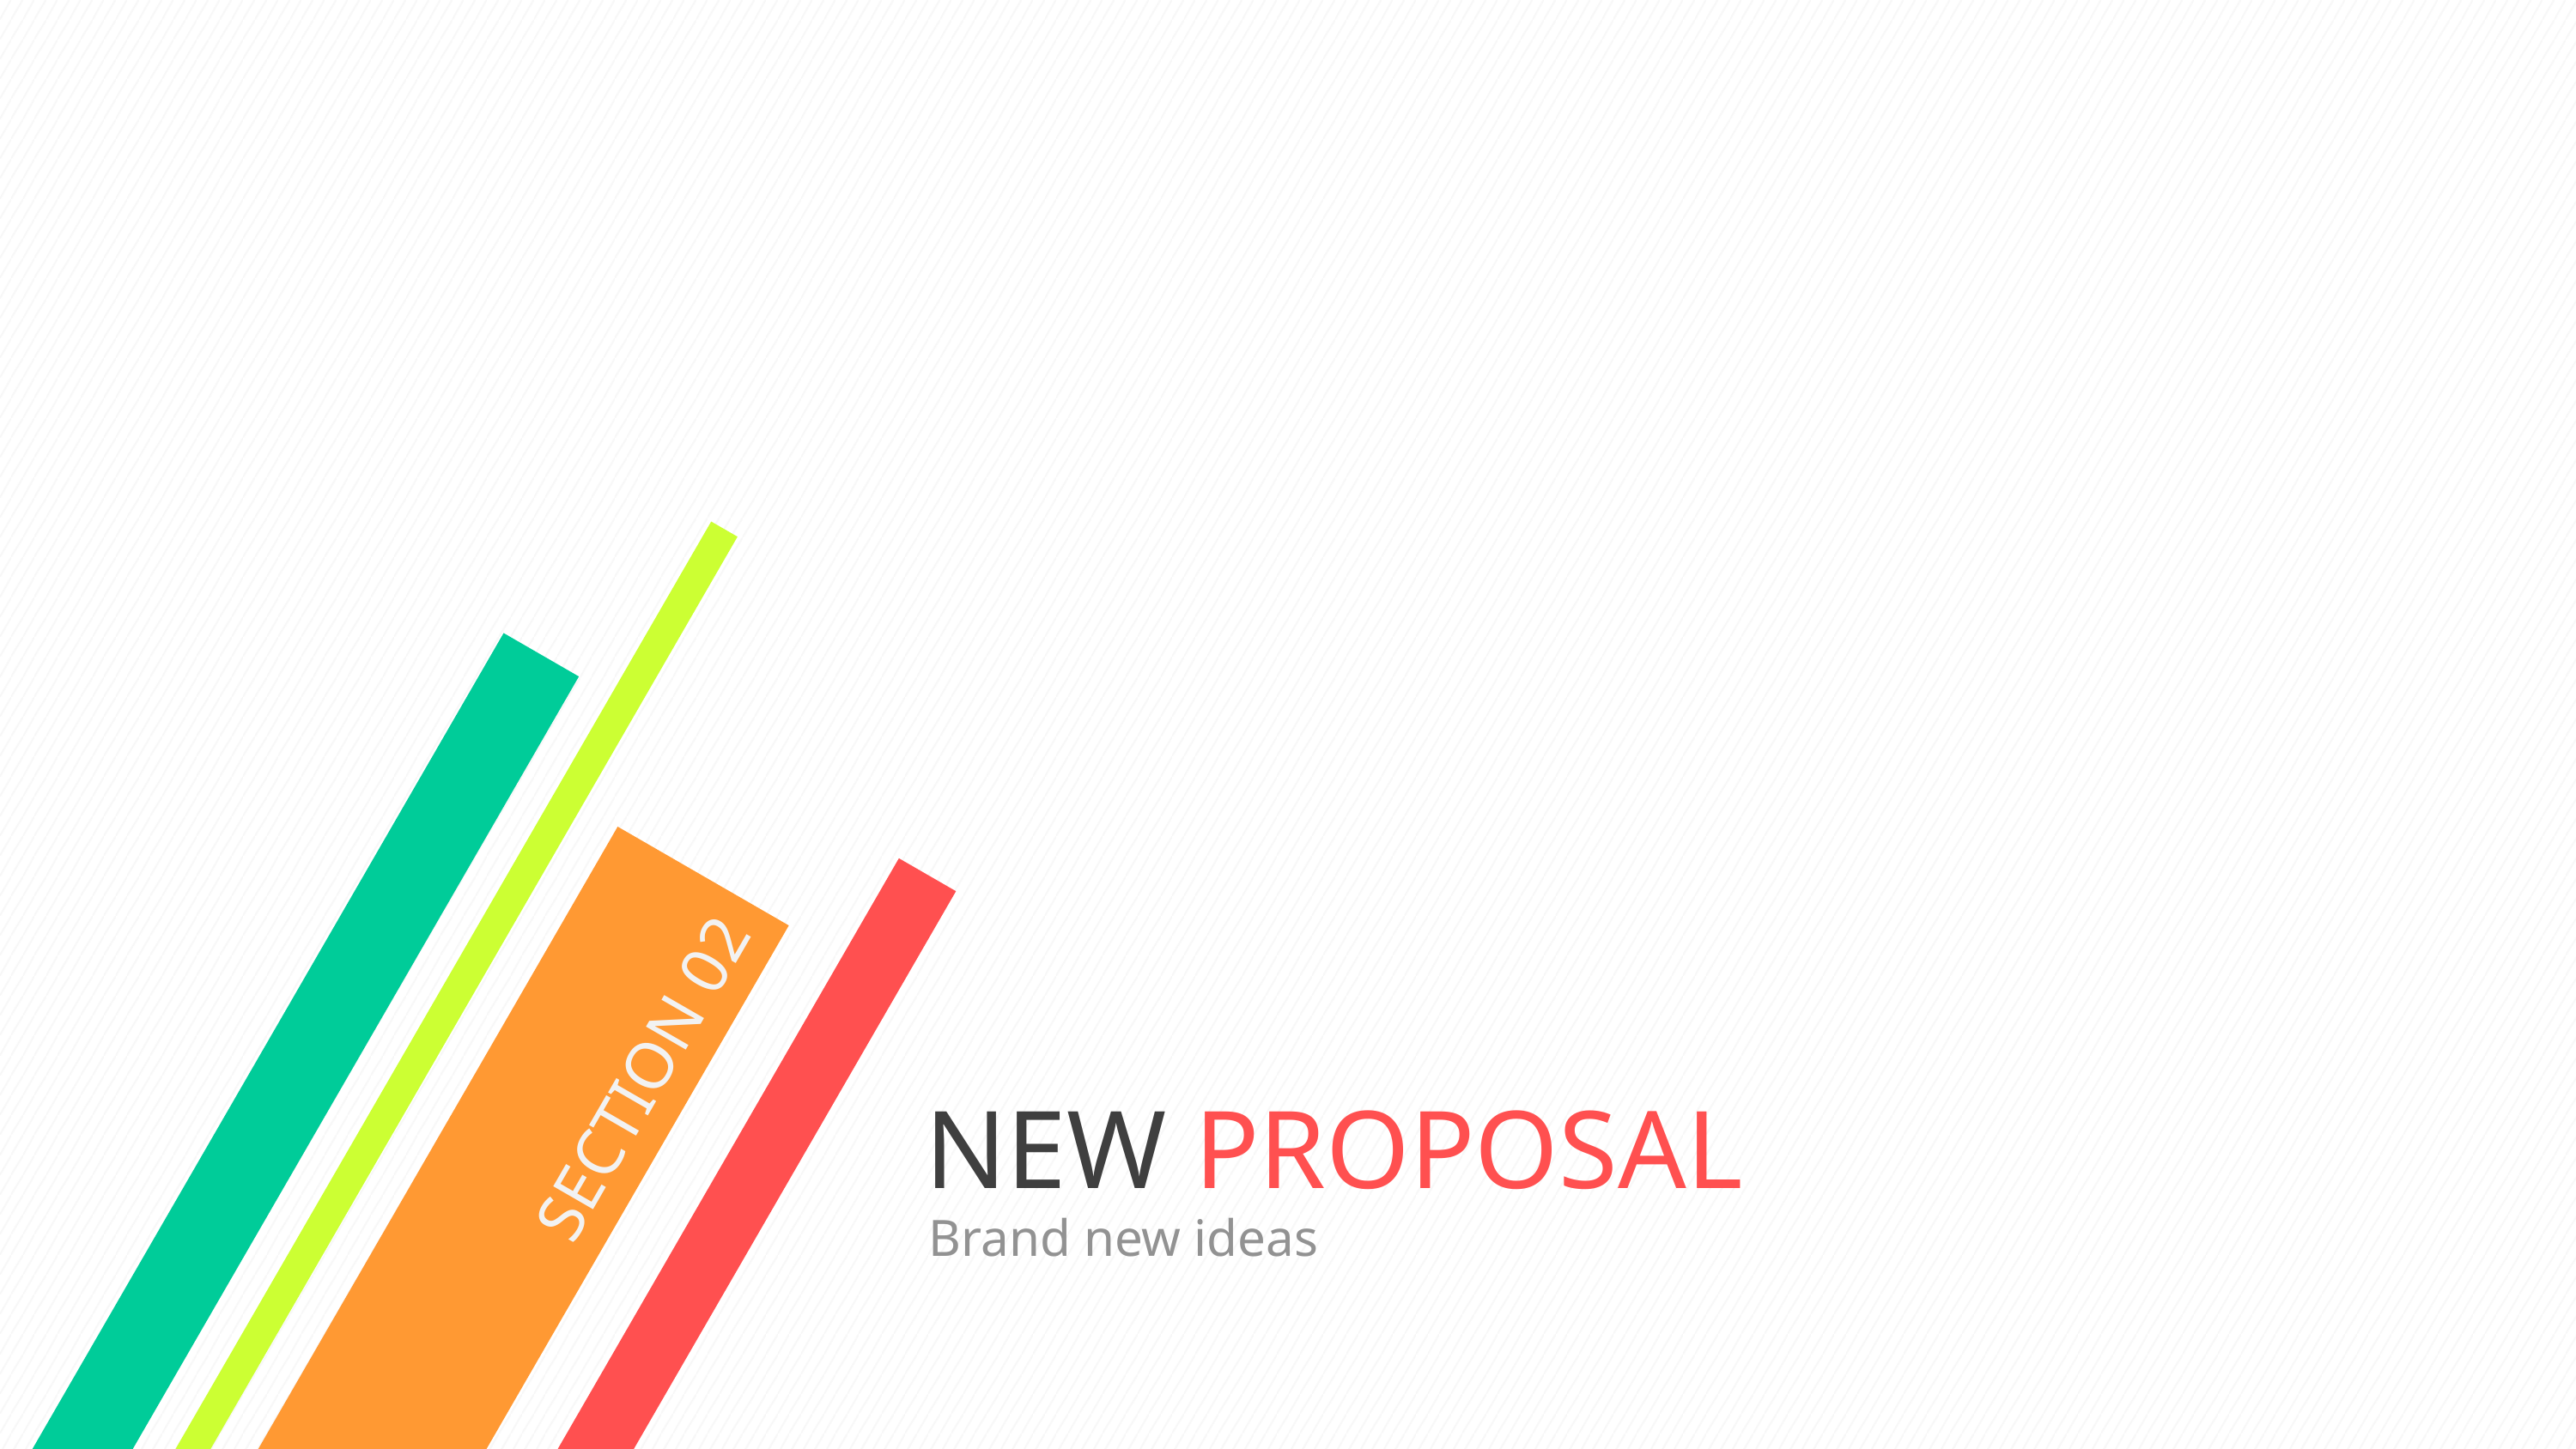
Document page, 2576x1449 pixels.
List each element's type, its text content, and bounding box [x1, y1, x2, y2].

picture [0, 0, 2576, 1449]
list SECTION 02 [367, 876, 786, 1449]
title NEW PROPOSAL [902, 878, 2332, 1222]
subtitle Brand new ideas [905, 1200, 2414, 1373]
